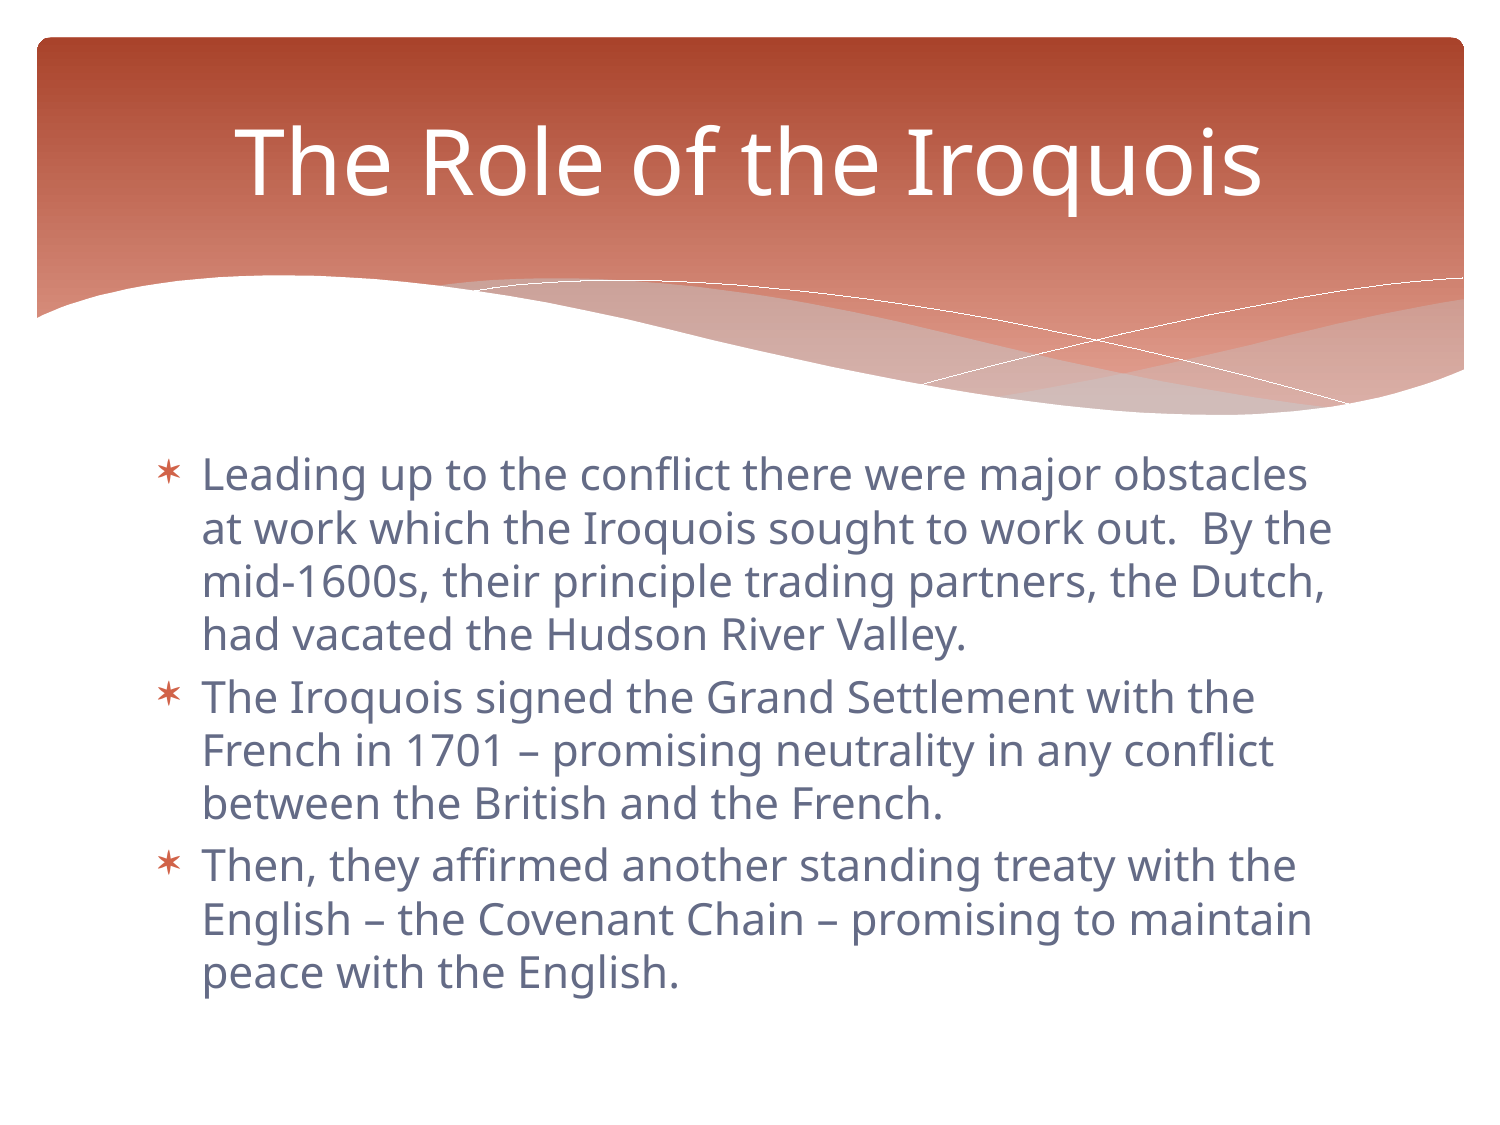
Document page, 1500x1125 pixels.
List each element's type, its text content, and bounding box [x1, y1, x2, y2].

title The Role of the Iroquois [75, 55, 1425, 261]
list Leading up to the conflict there were major obstacles at work which the Iroquois sought to work out. By the mid-1600s, their principle trading partners, the Dutch, had vacated the Hudson River Valley. The Iroquois signed the Grand Settlement with the French in 1701 – promising neutrality in any conflict between the British and the French. Then, they affirmed another standing treaty with the English – the Covenant Chain – promising to maintain peace with the English. [143, 438, 1359, 1005]
